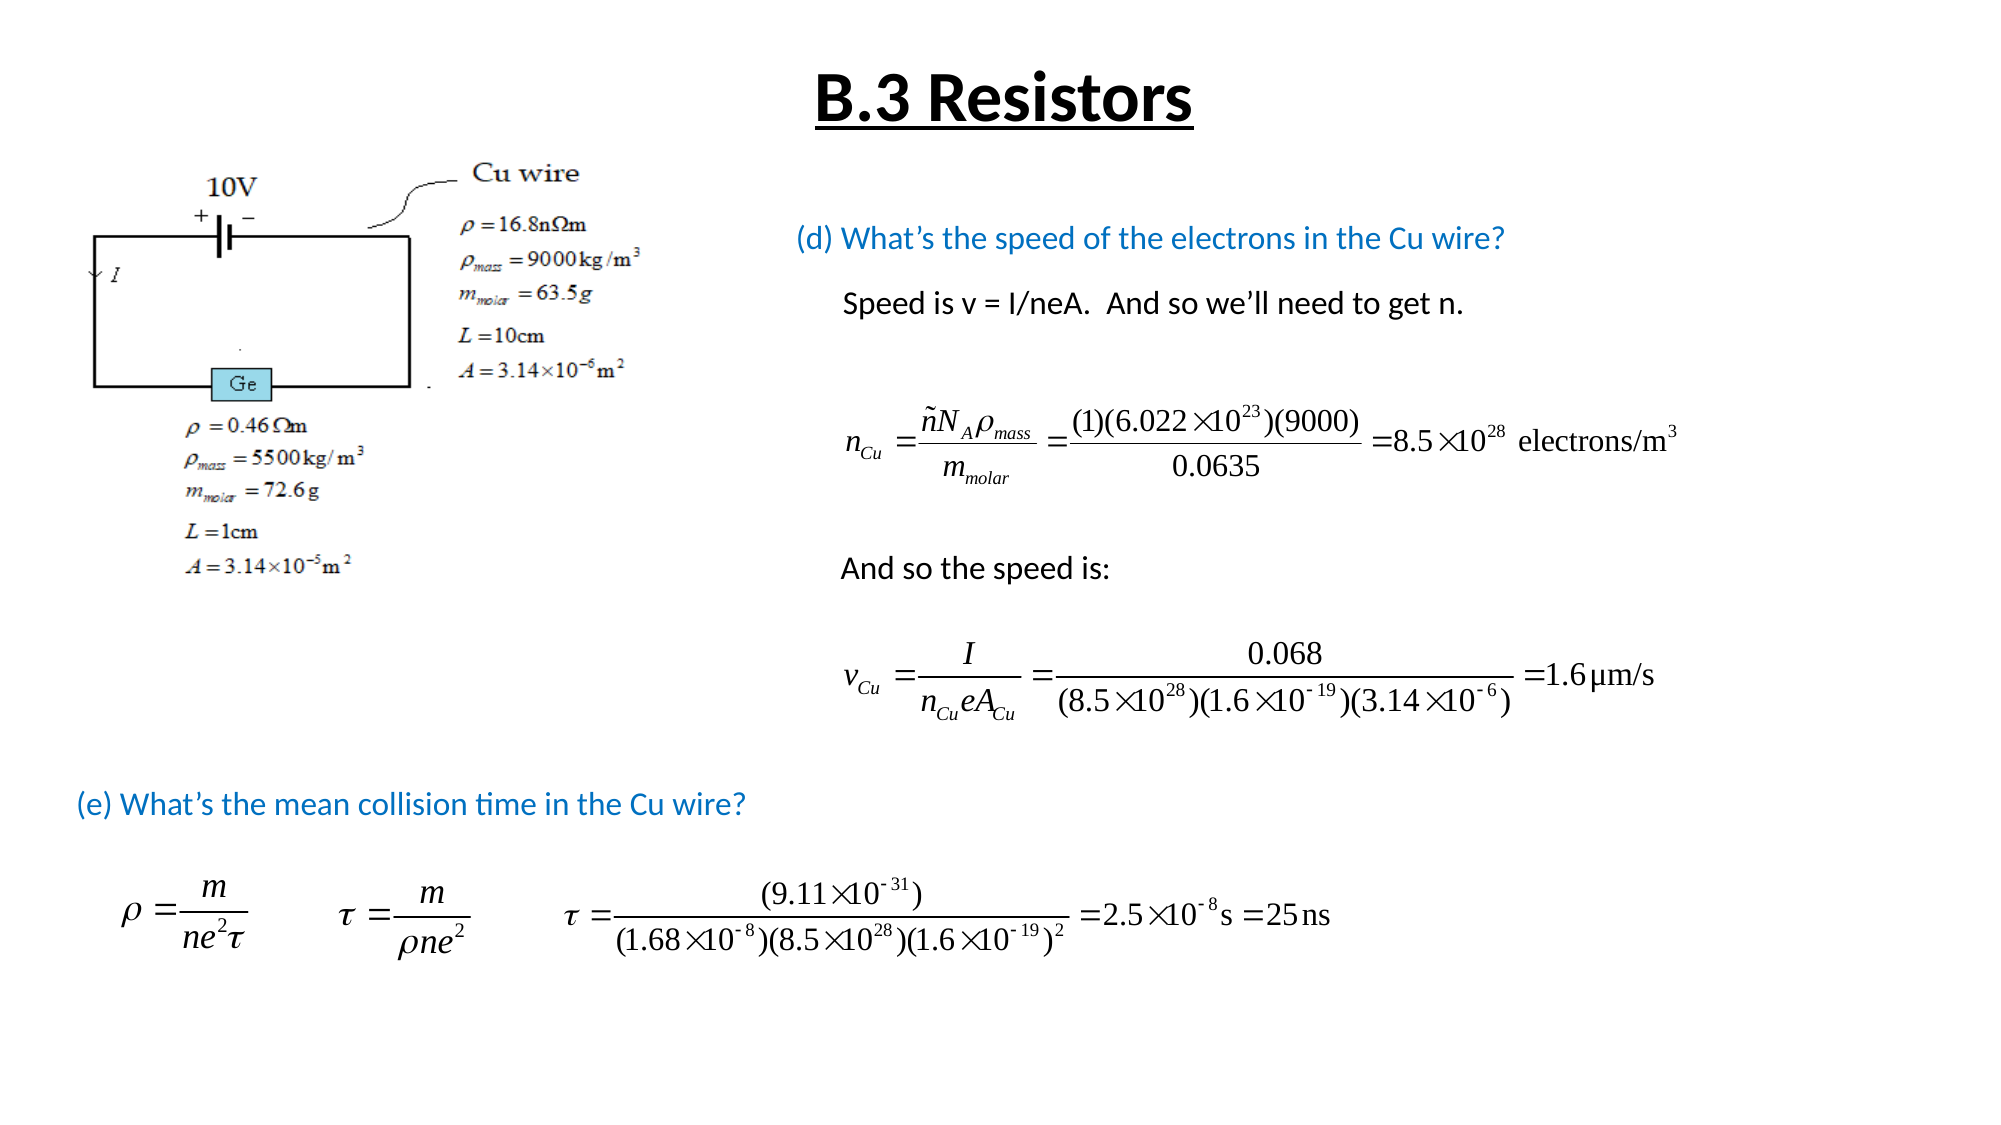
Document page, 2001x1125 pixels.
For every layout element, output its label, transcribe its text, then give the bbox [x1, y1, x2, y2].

text_box (e) What’s the mean collision time in the Cu wire? [61, 774, 763, 830]
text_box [334, 869, 479, 968]
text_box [114, 863, 255, 957]
text_box Speed is v = I/neA. And so we’ll need to get n. [828, 273, 1481, 329]
text_box And so the speed is: [825, 539, 1127, 594]
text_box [56, 128, 665, 681]
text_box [838, 632, 1663, 728]
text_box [840, 395, 1682, 492]
text_box B.3 Resistors [799, 51, 1292, 145]
text_box (d) What’s the speed of the electrons in the Cu wire? [781, 209, 1523, 264]
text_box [560, 867, 1337, 964]
